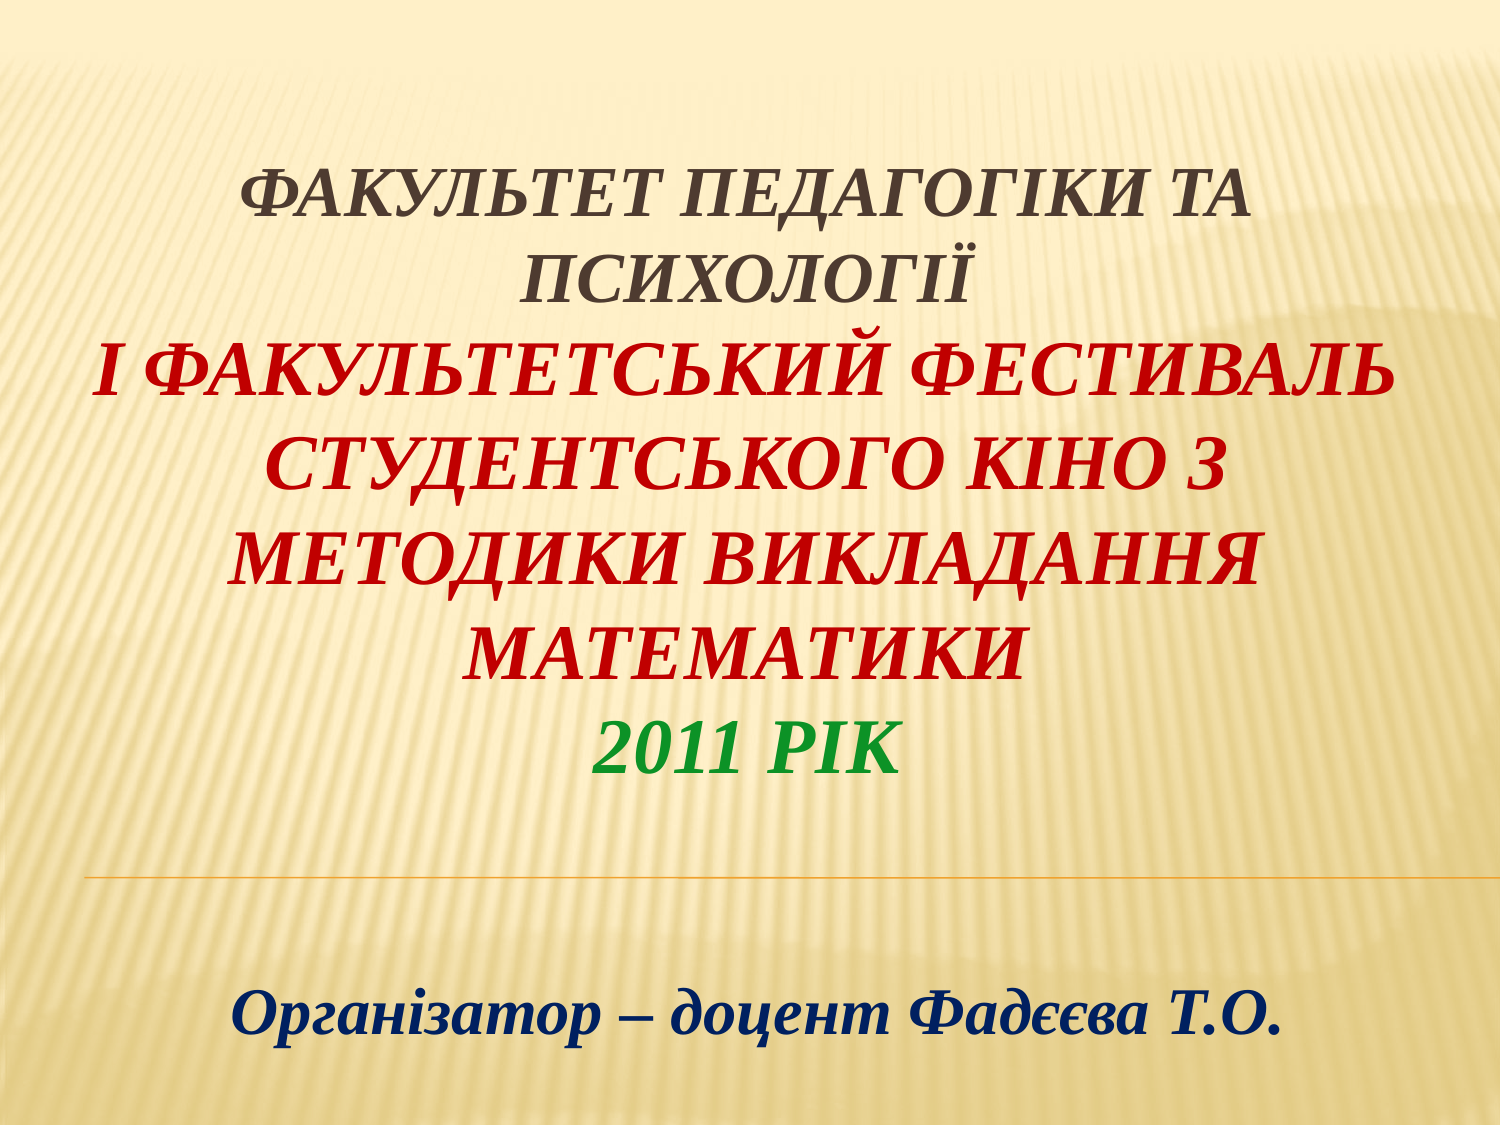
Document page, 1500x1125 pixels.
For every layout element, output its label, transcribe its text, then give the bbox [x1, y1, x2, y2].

title Факультет педагогіки та психології І факультетський фестиваль студентського кіно з методики викладання математики 2011 рік [53, 137, 1441, 894]
subtitle Організатор – доцент Фадєєва Т.О. [64, 905, 1453, 1056]
